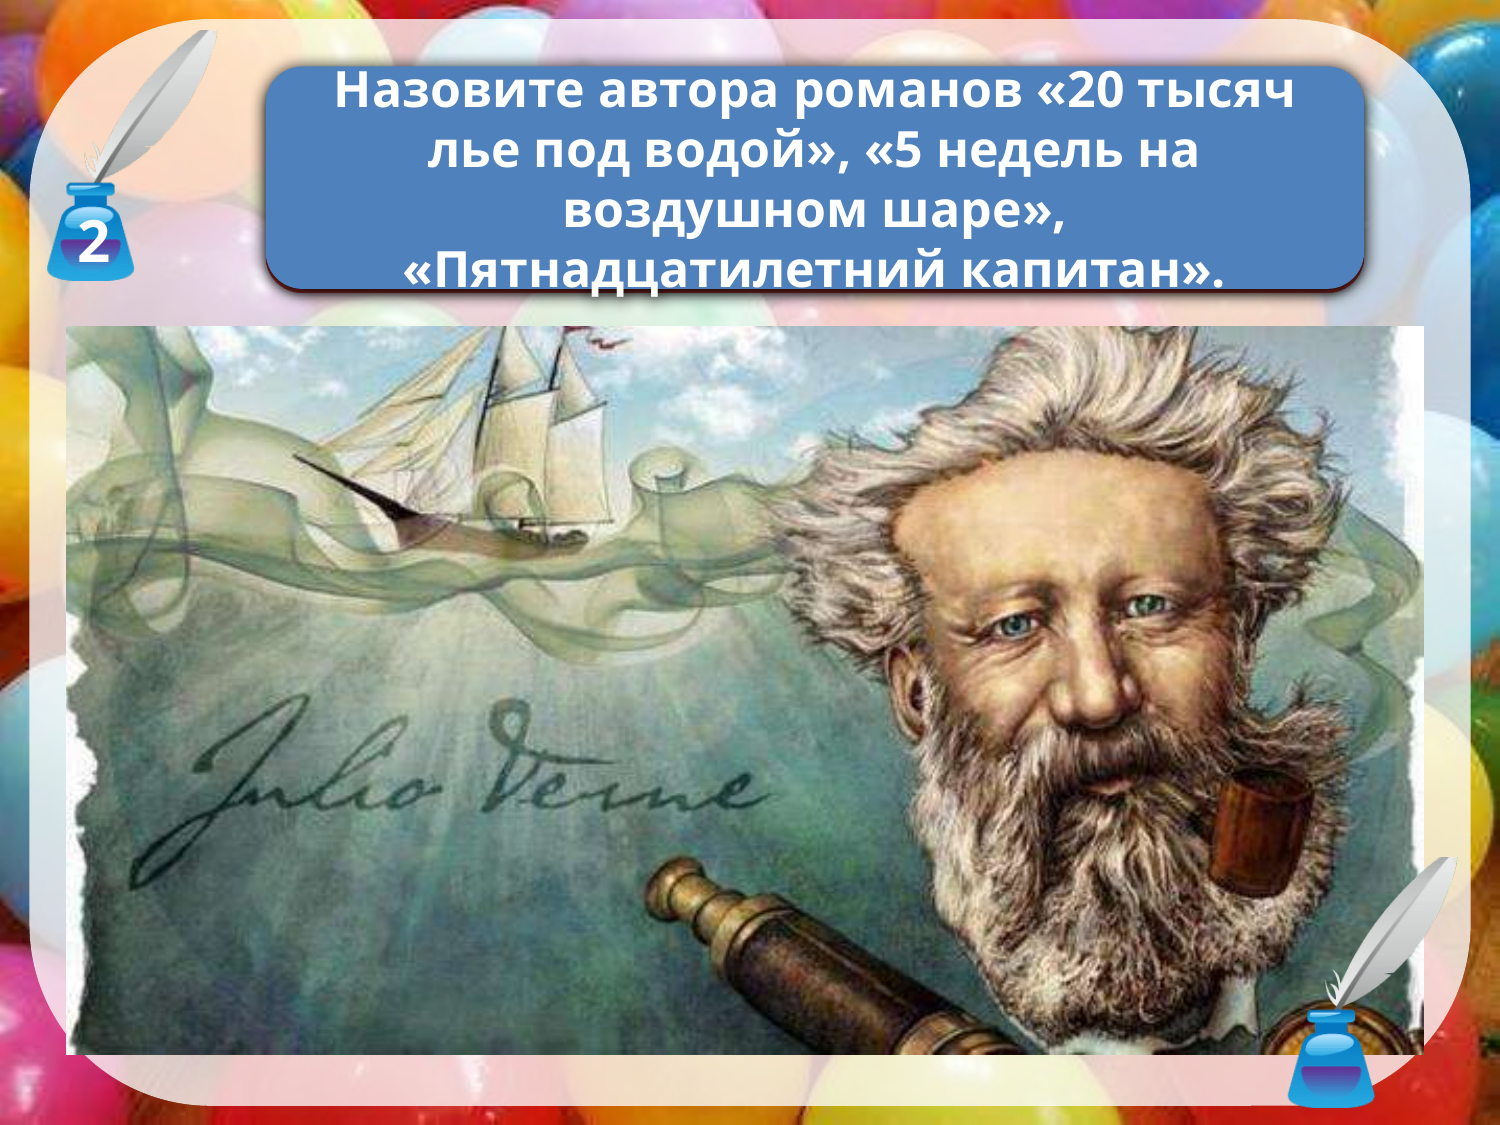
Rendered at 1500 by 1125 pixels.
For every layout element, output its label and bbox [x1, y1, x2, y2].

text_box [263, 64, 1367, 292]
picture [0, 0, 1500, 1125]
text_box [40, 30, 219, 281]
